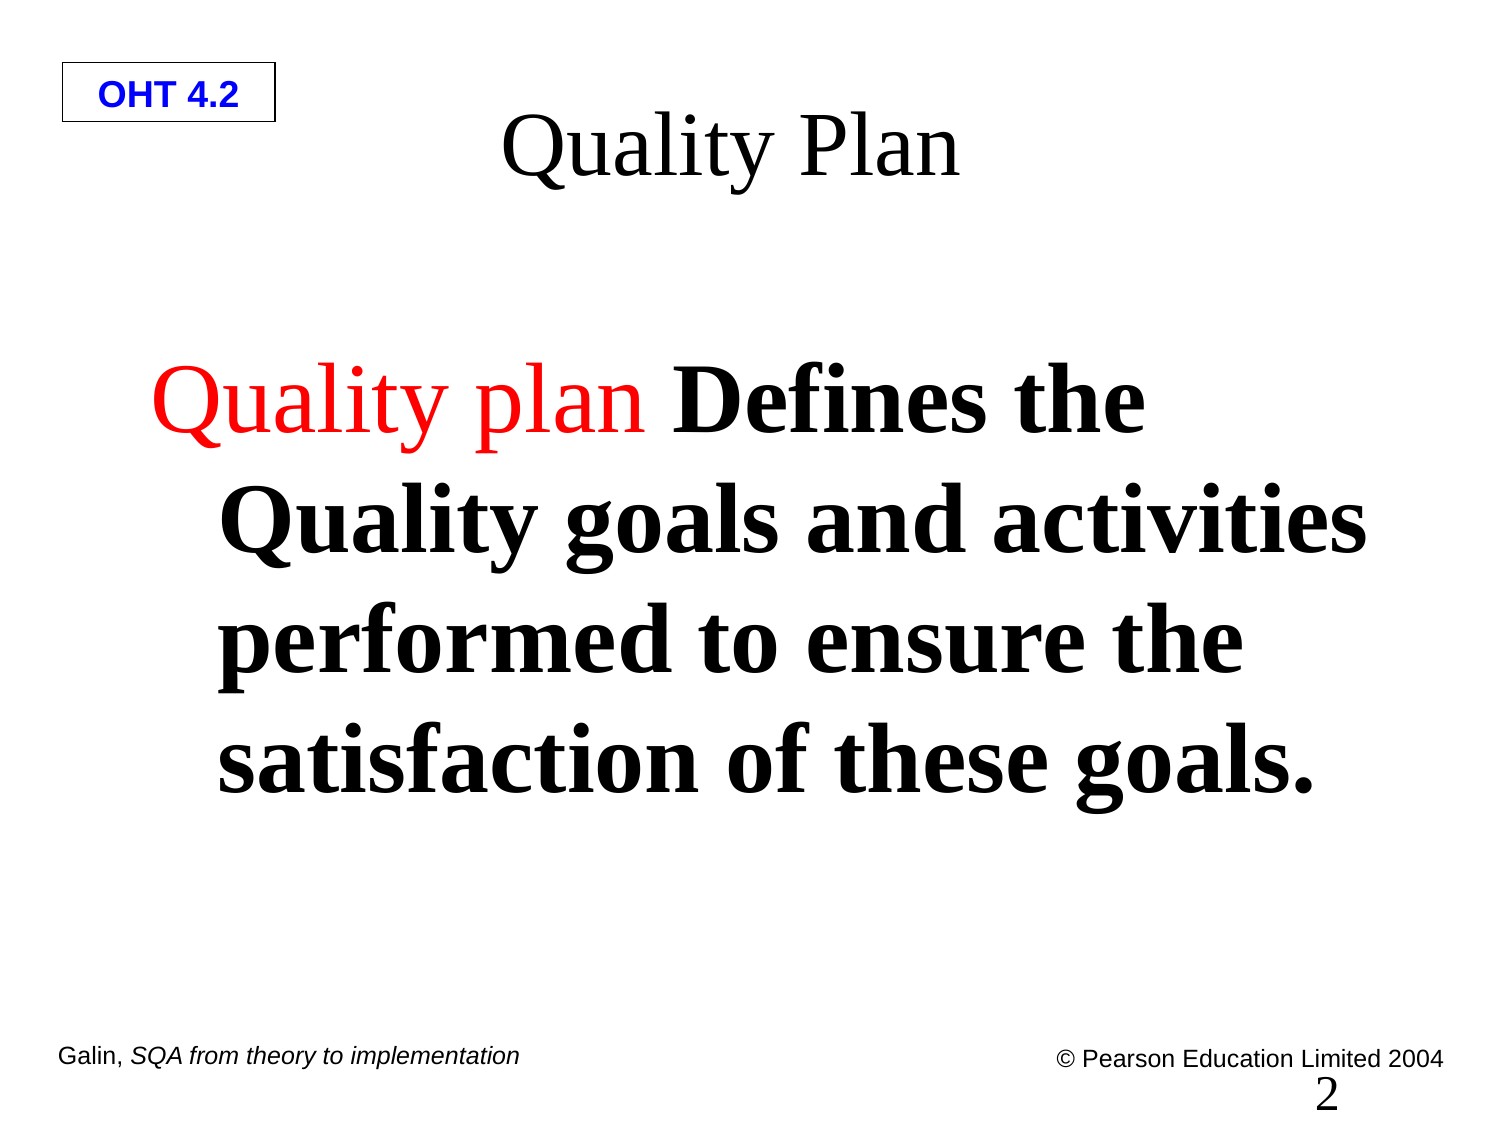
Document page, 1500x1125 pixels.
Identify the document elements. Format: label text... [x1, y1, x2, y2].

title Quality Plan [37, 44, 1426, 233]
list Quality plan Defines the Quality goals and activities performed to ensure the satisfaction of these goals. [112, 324, 1388, 1001]
slide_number 2 [1299, 1052, 1425, 1113]
